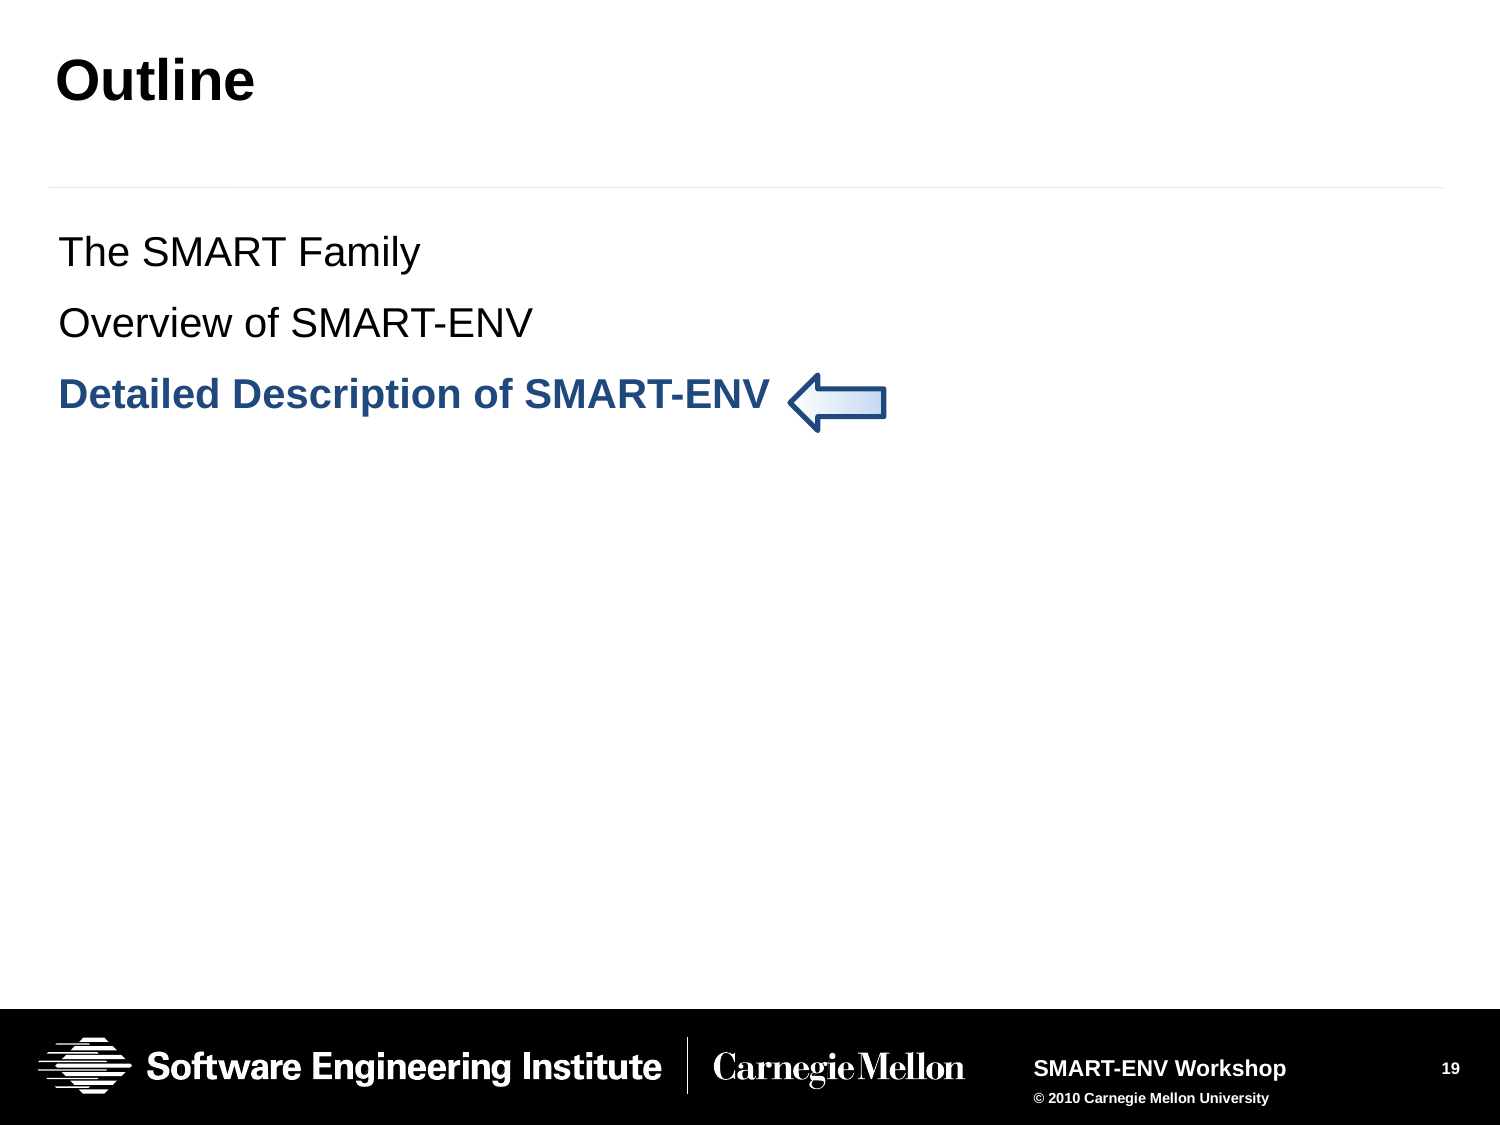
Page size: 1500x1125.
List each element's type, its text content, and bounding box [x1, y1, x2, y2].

title Outline [55, 49, 1451, 114]
text_box [790, 375, 884, 431]
list The SMART Family Overview of SMART-ENV Detailed Description of SMART-ENV [58, 224, 1438, 953]
